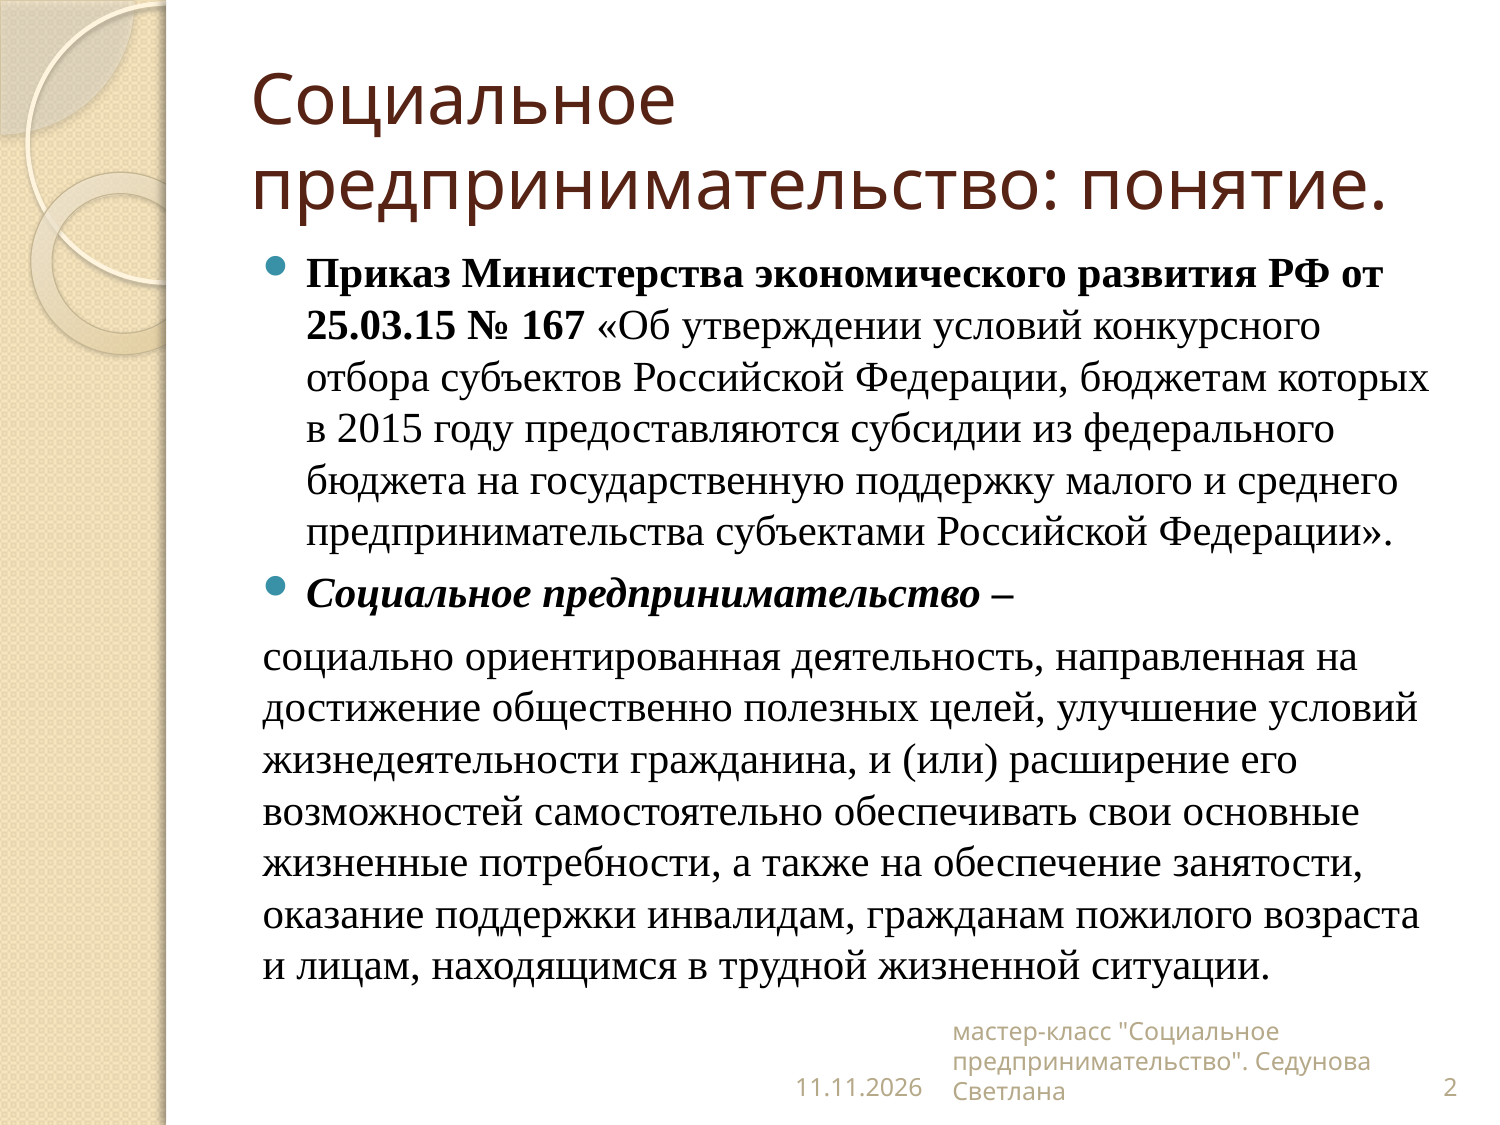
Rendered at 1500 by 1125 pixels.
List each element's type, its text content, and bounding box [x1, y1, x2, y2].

slide_number 2 [1413, 1034, 1488, 1113]
footer мастер-класс "Социальное предпринимательство". Седунова Светлана [937, 1034, 1413, 1113]
list Приказ Министерства экономического развития РФ от 25.03.15 № 167 «Об утверждении условий конкурсного отбора субъектов Российской Федерации, бюджетам которых в 2015 году предоставляются субсидии из федерального бюджета на государственную поддержку малого и среднего предпринимательства субъектами Российской Федерации». Социальное предпринимательство – социально ориентированная деятельность, направленная на достижение общественно полезных целей, улучшение условий жизнедеятельности гражданина, и (или) расширение его возможностей самостоятельно обеспечивать свои основные жизненные потребности, а также на обеспечение занятости, оказание поддержки инвалидам, гражданам пожилого возраста и лицам, находящимся в трудной жизненной ситуации. [235, 237, 1466, 1071]
title Социальное предпринимательство: понятие. [235, 45, 1466, 233]
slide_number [587, 1034, 937, 1113]
